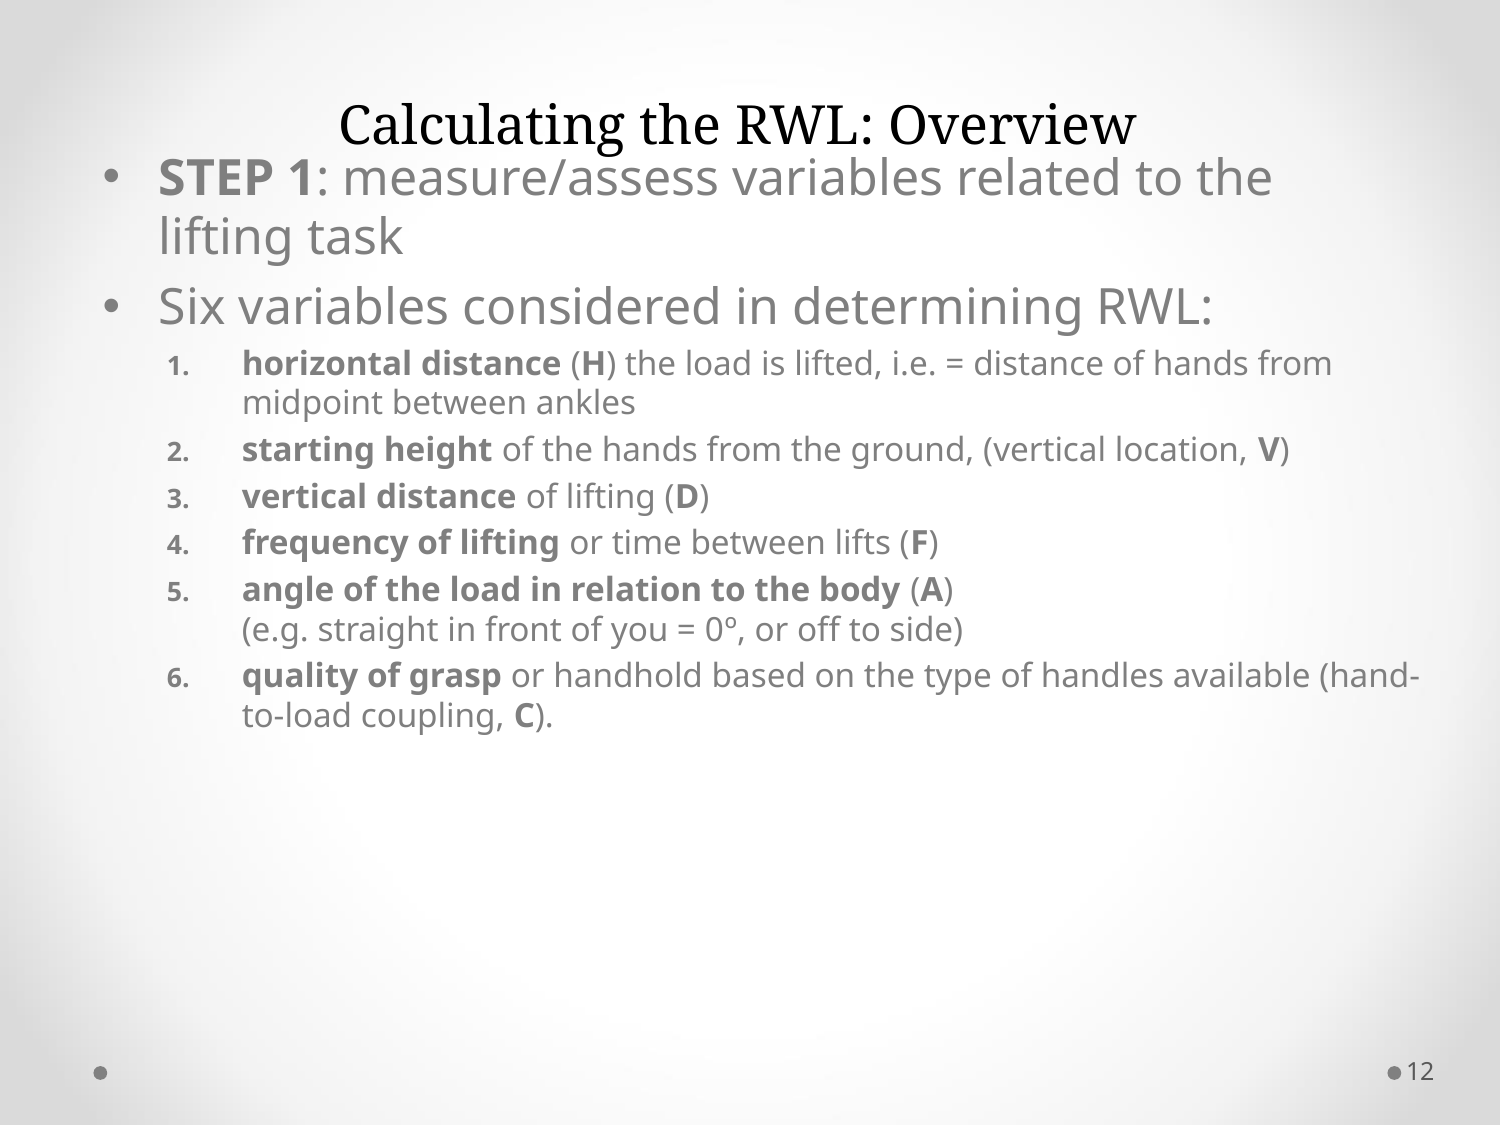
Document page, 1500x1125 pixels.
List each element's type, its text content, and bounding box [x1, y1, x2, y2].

title Calculating the RWL: Overview [62, 62, 1413, 163]
slide_number 12 [1401, 1042, 1494, 1103]
picture [0, 0, 1500, 1125]
list STEP 1: measure/assess variables related to the lifting task Six variables considered in determining RWL: horizontal distance (H) the load is lifted, i.e. = distance of hands from midpoint between ankles starting height of the hands from the ground, (vertical location, V) vertical distance of lifting (D) frequency of lifting or time between lifts (F) angle of the load in relation to the body (A) (e.g. straight in front of you = 0º, or off to side) quality of grasp or handhold based on the type of handles available (hand-to-load coupling, C). [87, 137, 1438, 1113]
